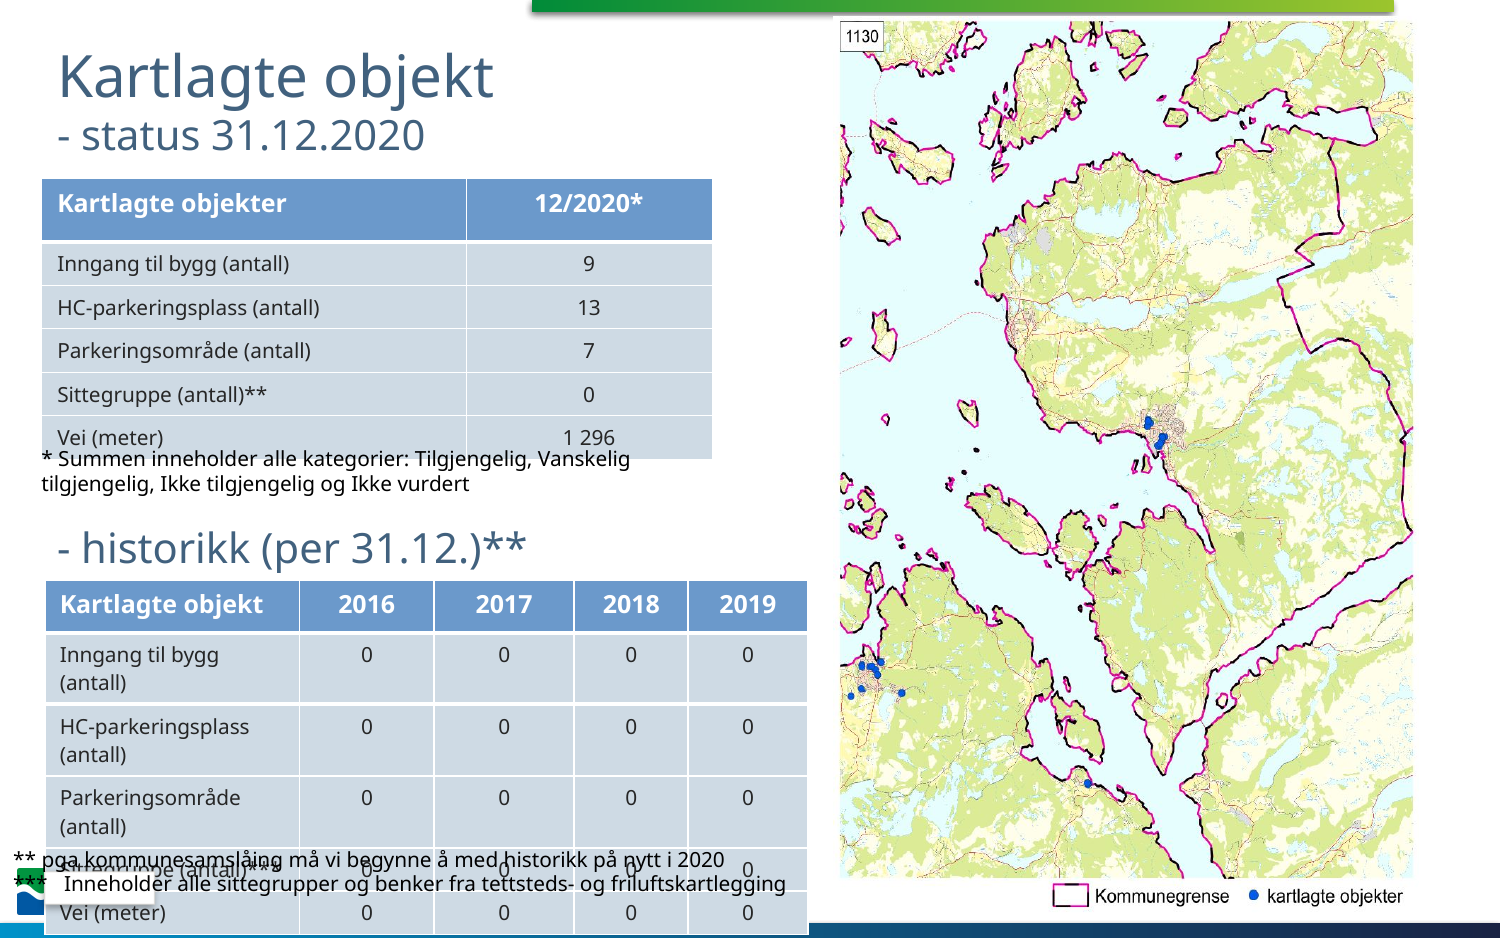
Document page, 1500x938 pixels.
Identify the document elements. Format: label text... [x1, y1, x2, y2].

picture [833, 16, 1419, 913]
table_header Kartlagte objekter [42, 179, 466, 240]
table_cell Inngang til bygg (antall) [42, 244, 466, 285]
table_header 2016 [300, 581, 433, 631]
table_cell 0 [575, 904, 687, 934]
table_cell 0 [689, 892, 807, 934]
text_box Kartlagte objekt - status 31.12.2020 [42, 24, 828, 167]
text_box - historikk (per 31.12.)** [42, 496, 828, 580]
table_header Kartlagte objekt [46, 581, 299, 631]
table_cell 0 [802, 849, 807, 890]
table_cell 7 [467, 329, 712, 372]
table_header 2018 [575, 581, 687, 631]
table_cell 0 [575, 706, 687, 775]
table_cell 0 [689, 706, 807, 775]
text_box ** pga kommunesamslåing må vi begynne å med historikk på nytt i 2020 *** Inneholder alle sittegrupper og benker fra tettsteds- og friluftskartlegging [0, 838, 802, 904]
table_cell 1 296 [467, 416, 712, 459]
table_cell 0 [435, 635, 573, 702]
table_cell 0 [300, 706, 433, 775]
table_cell 0 [435, 904, 573, 934]
table_cell 0 [467, 373, 712, 415]
table_cell 0 [300, 635, 433, 702]
table_cell 0 [435, 777, 573, 838]
table_cell HC-parkeringsplass (antall) [42, 286, 466, 328]
table_cell 0 [575, 777, 687, 838]
table_cell 0 [300, 904, 433, 934]
text_box * Summen inneholder alle kategorier: Tilgjengelig, Vanskelig tilgjengelig, Ikke tilgjengelig og Ikke vurdert [26, 438, 711, 504]
table_cell Parkeringsområde (antall) [46, 777, 299, 838]
table_cell Parkeringsområde (antall) [42, 329, 466, 372]
table_cell 0 [575, 635, 687, 702]
table_header 2019 [689, 581, 807, 631]
table_cell Sittegruppe (antall)** [42, 373, 466, 415]
table_header 12/2020* [467, 179, 712, 240]
table_cell Inngang til bygg (antall) [46, 635, 299, 702]
table_cell Vei (meter) [46, 904, 299, 934]
table_cell 13 [467, 286, 712, 328]
table_cell 0 [300, 777, 433, 838]
table_header 2017 [435, 581, 573, 631]
table_cell HC-parkeringsplass (antall) [46, 706, 299, 775]
table_cell 0 [435, 706, 573, 775]
table_cell Vei (meter) [42, 416, 466, 438]
table_cell 0 [689, 777, 807, 847]
table_cell 9 [467, 244, 712, 285]
table_cell 0 [689, 635, 807, 702]
